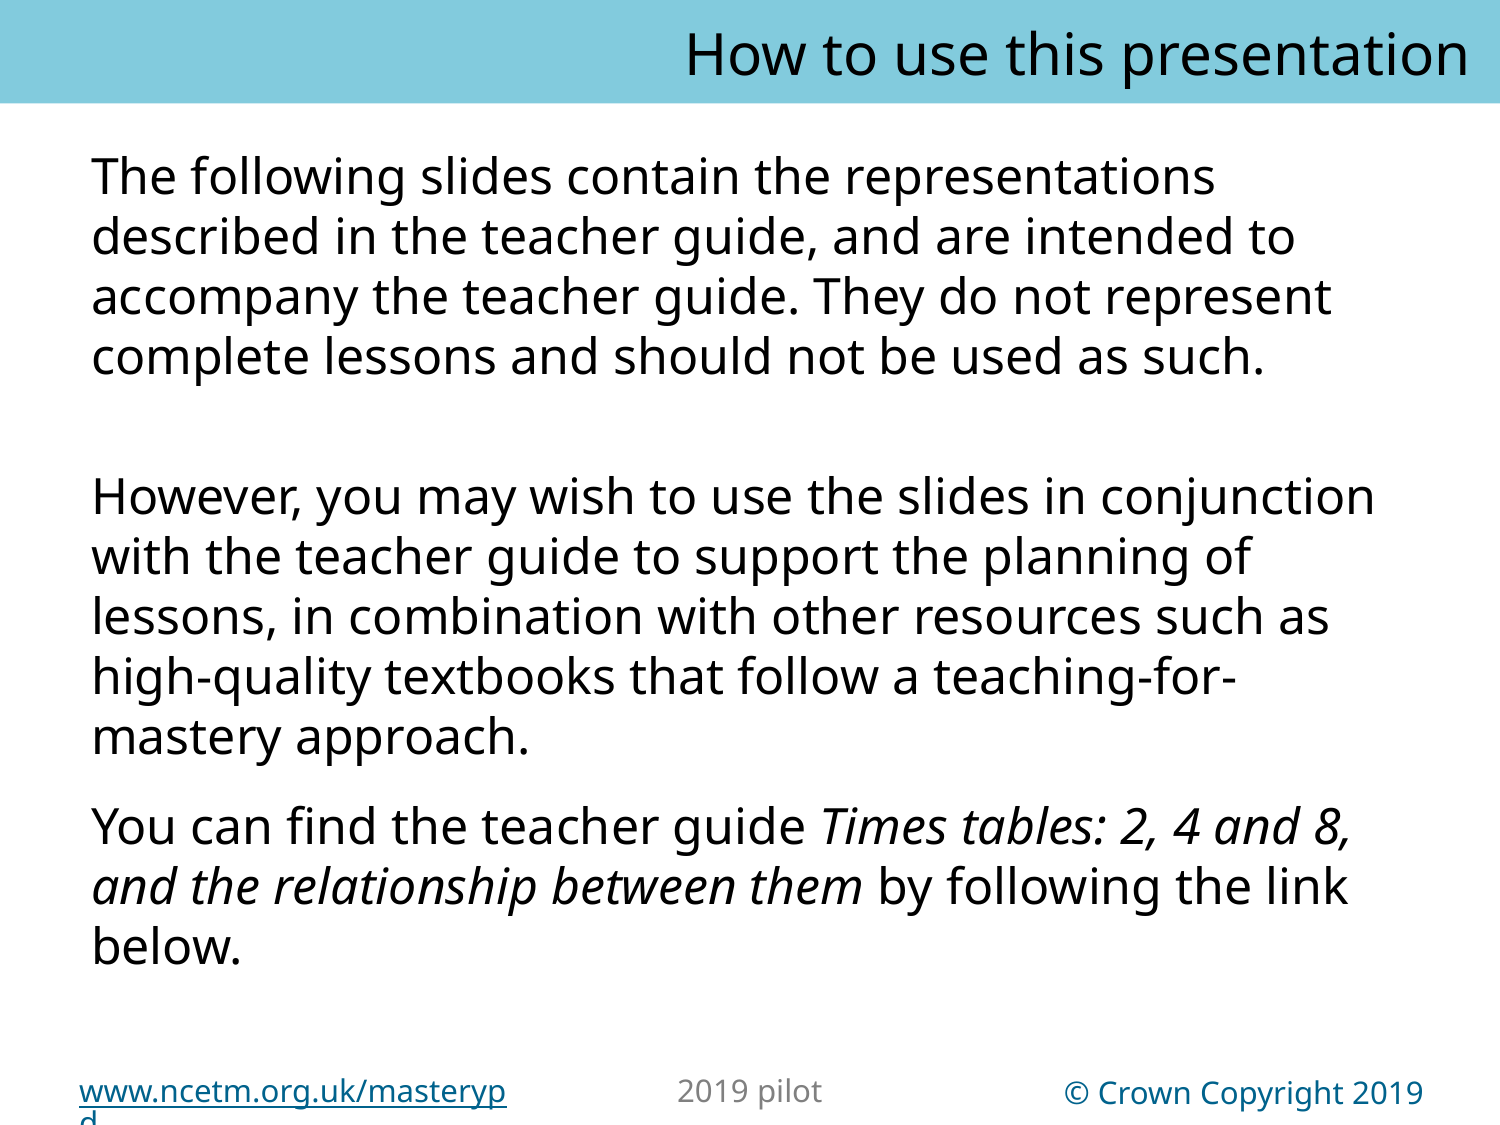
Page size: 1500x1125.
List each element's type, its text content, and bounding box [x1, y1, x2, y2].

list How to use this presentation [0, 0, 1500, 104]
list You can find the teacher guide Times tables: 2, 4 and 8, and the relationship between them by following the link below. [76, 786, 1424, 941]
